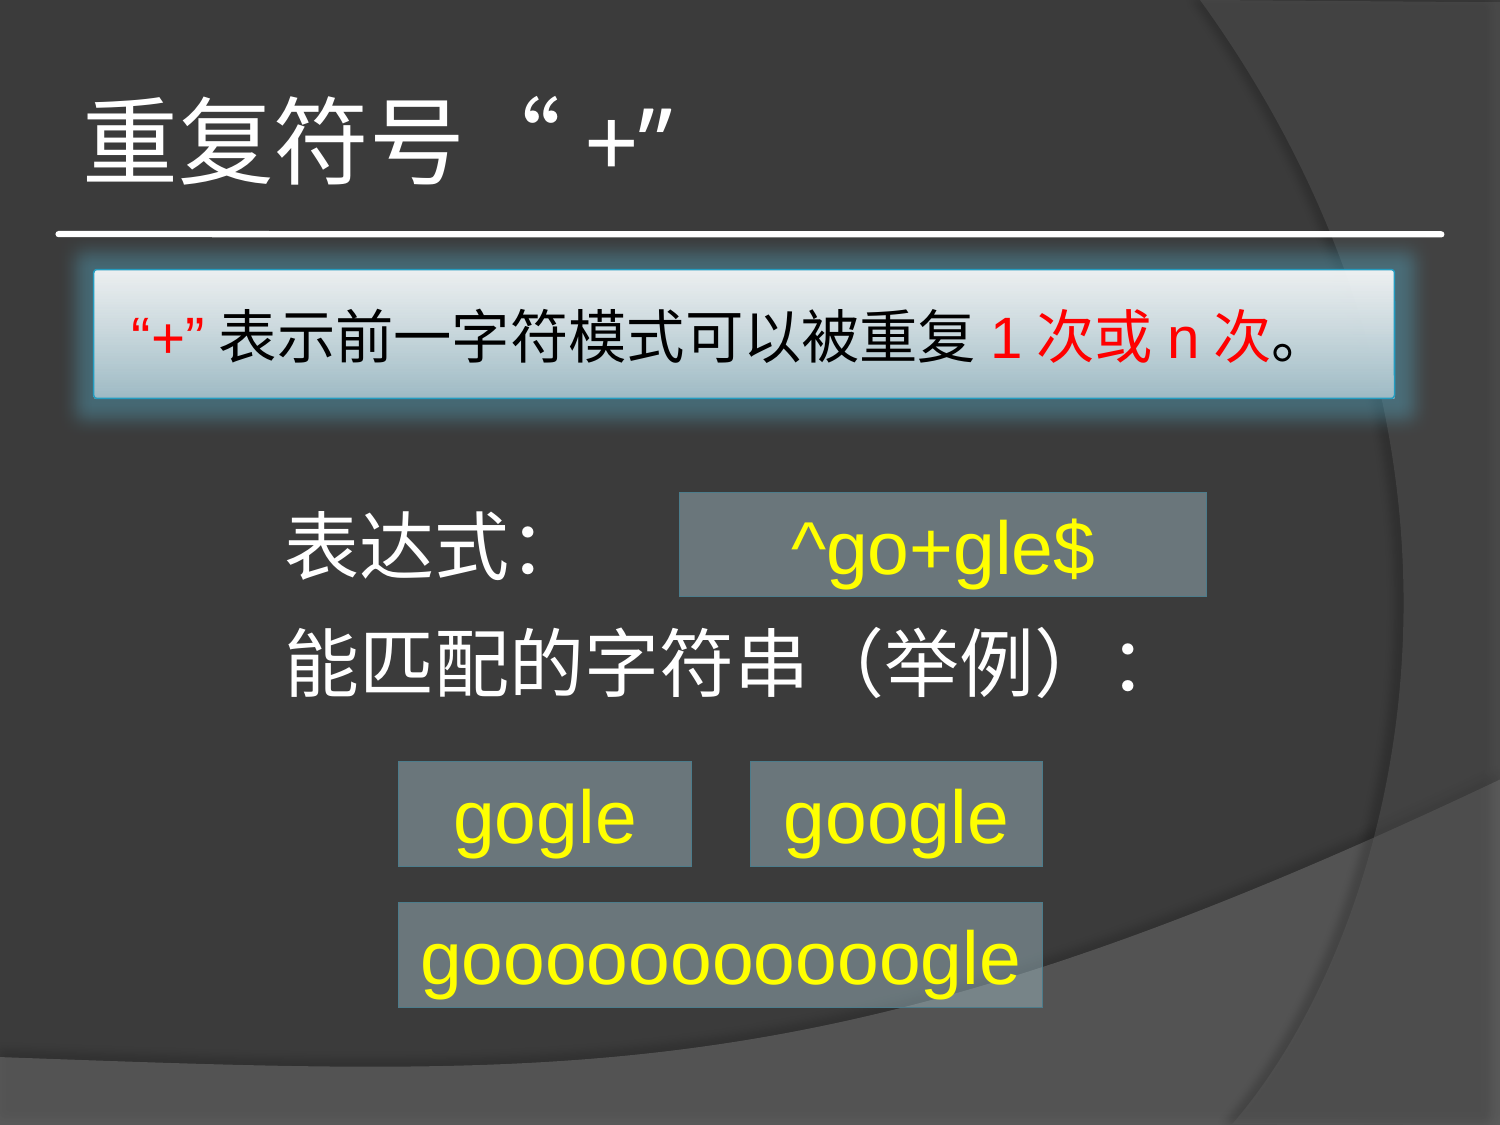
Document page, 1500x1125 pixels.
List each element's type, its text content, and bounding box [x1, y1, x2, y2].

text_box [92, 268, 1396, 400]
text_box google [750, 761, 1043, 867]
title 重复符号“+” [75, 45, 1300, 225]
text_box 能匹配的字符串（举例）： [269, 609, 1172, 715]
text_box gogle [398, 761, 692, 867]
text_box “+”表示前一字符模式可以被重复1次或n次。 [117, 292, 1348, 378]
text_box 表达式： [269, 492, 610, 597]
text_box gooooooooooogle [398, 902, 1043, 1008]
text_box ^go+gle$ [679, 492, 1207, 597]
